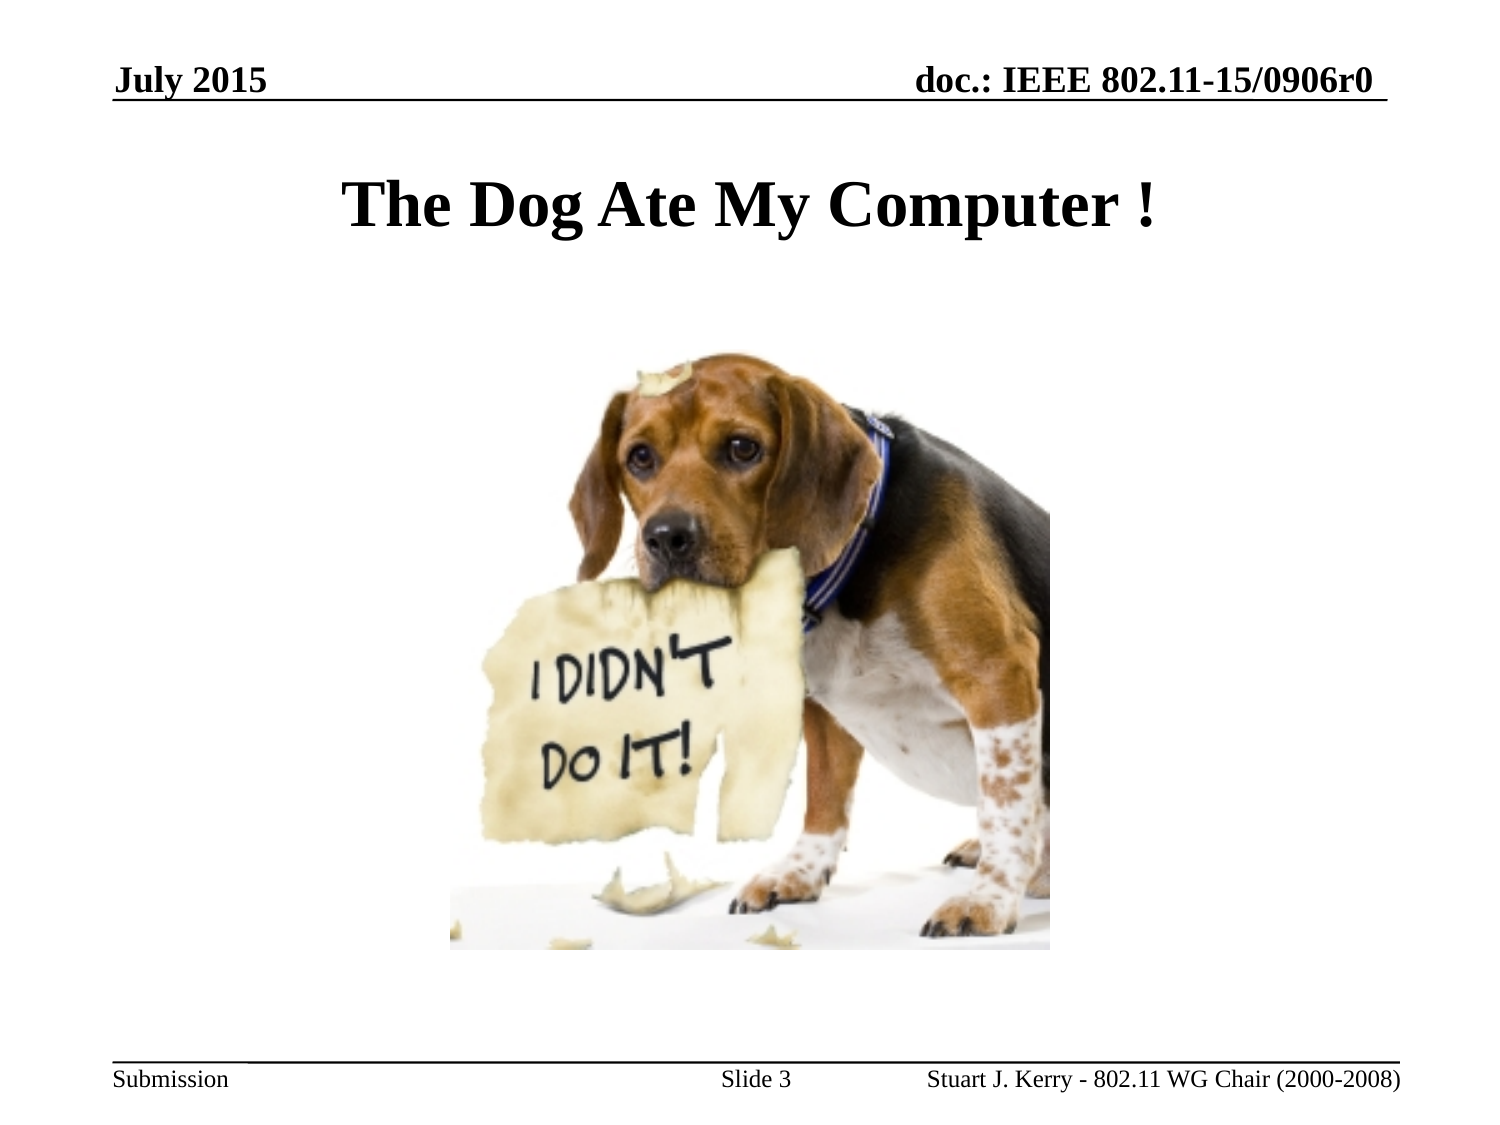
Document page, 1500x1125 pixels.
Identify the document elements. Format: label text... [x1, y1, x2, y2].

title The Dog Ate My Computer ! [112, 112, 1388, 288]
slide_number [114, 54, 269, 100]
footer Stuart J. Kerry - 802.11 WG Chair (2000-2008) [920, 1062, 1402, 1093]
slide_number Slide 3 [712, 1062, 800, 1093]
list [449, 349, 1051, 951]
